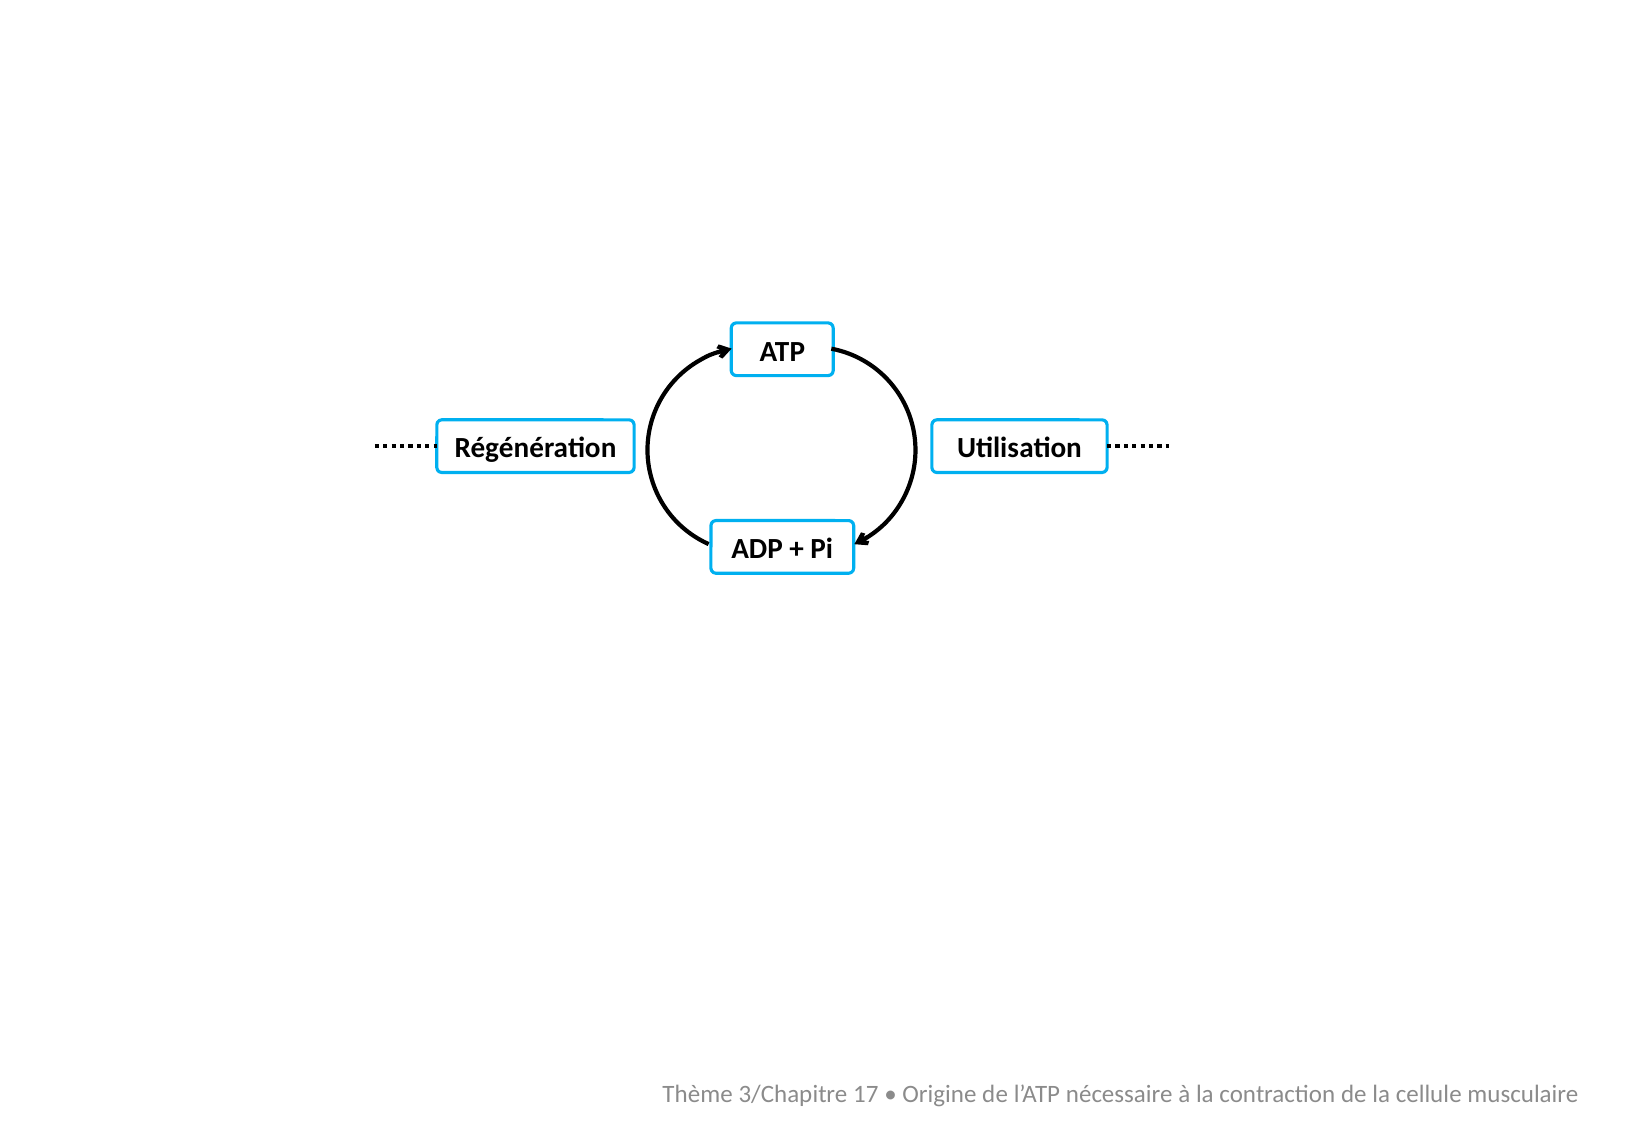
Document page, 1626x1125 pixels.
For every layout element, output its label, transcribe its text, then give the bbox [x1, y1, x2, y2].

footer Thème 3/Chapitre 17 • Origine de l’ATP nécessaire à la contraction de la cellule musculaire [0, 1071, 1625, 1125]
text_box Utilisation [931, 419, 1108, 473]
text_box [646, 345, 751, 545]
text_box ADP + Pi [710, 520, 854, 574]
text_box Régénération [436, 419, 635, 473]
text_box ATP [731, 322, 834, 376]
text_box [812, 348, 917, 545]
